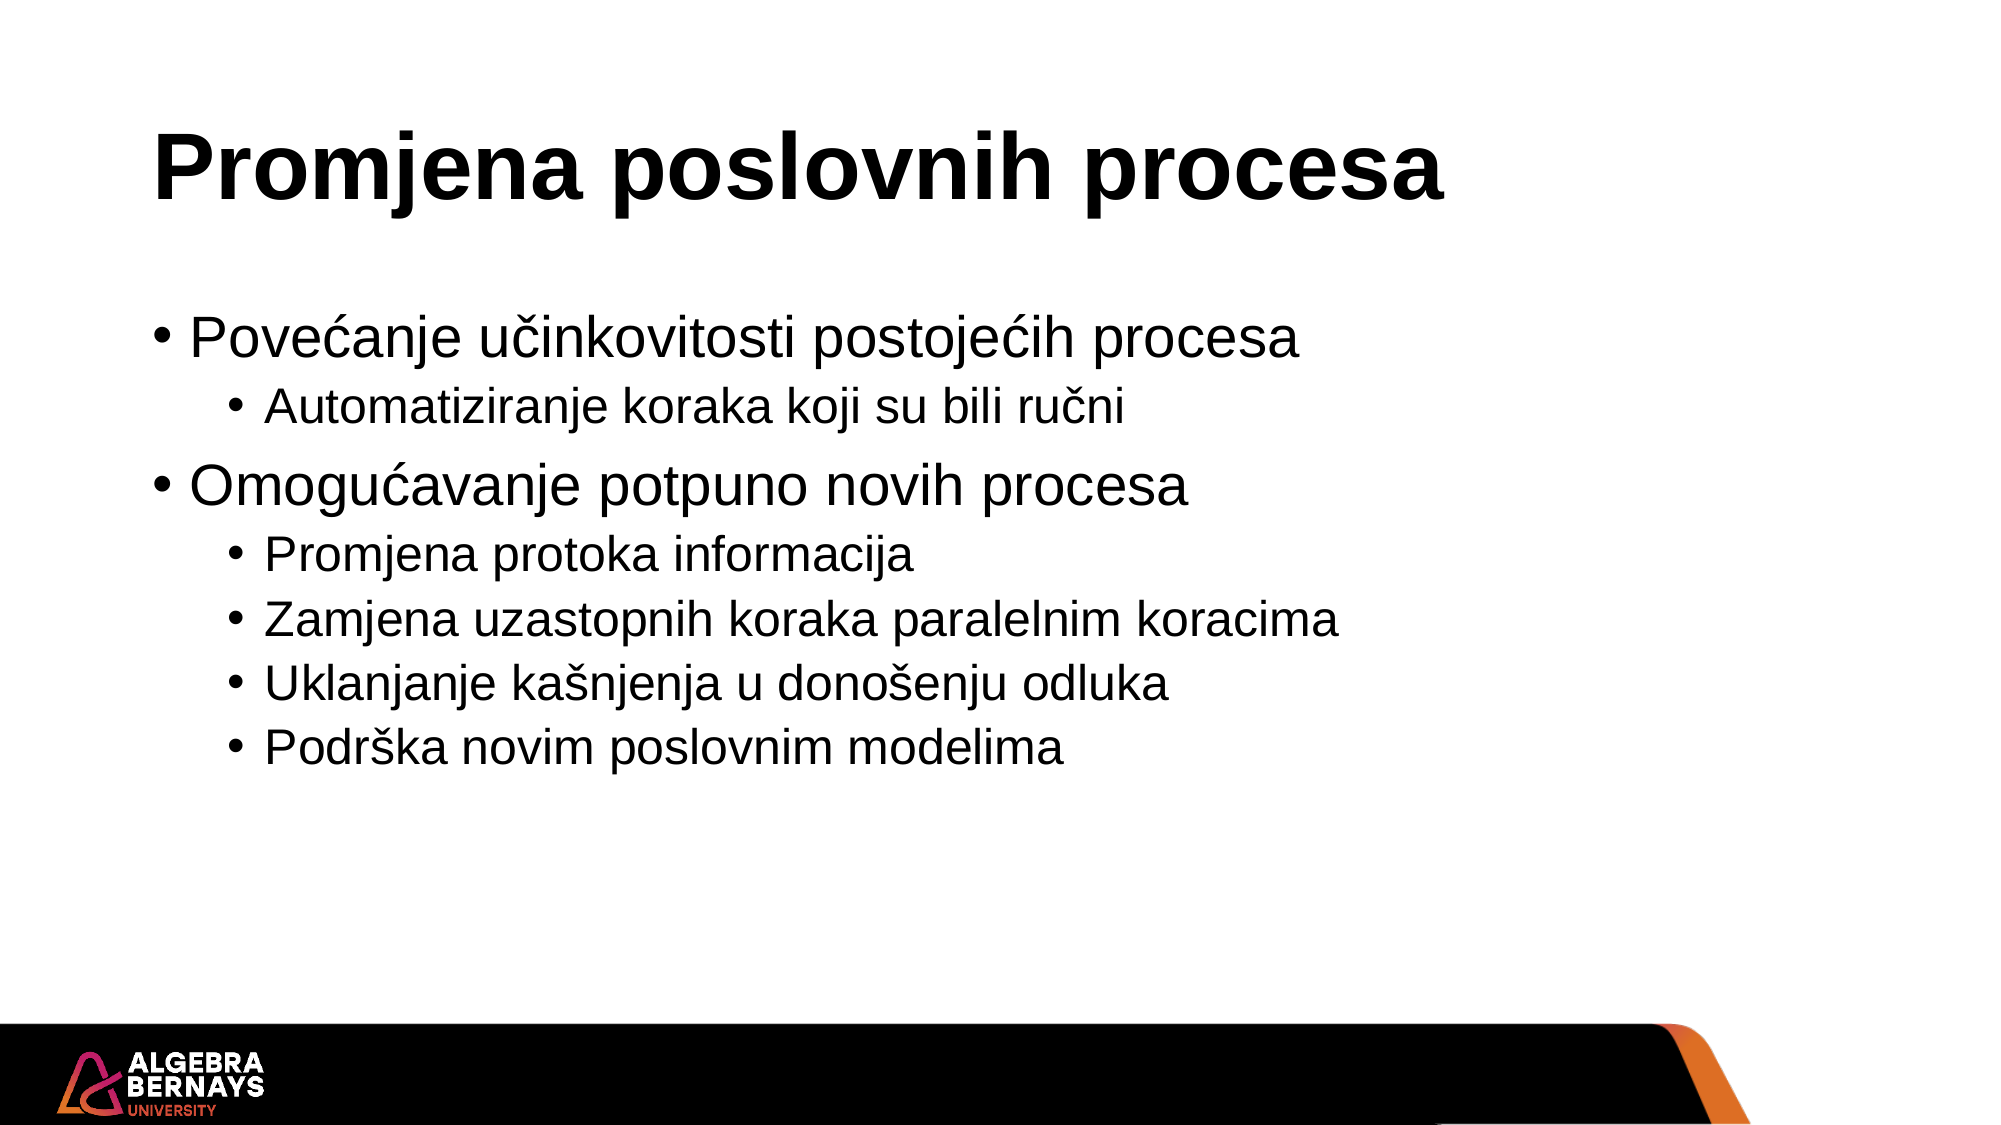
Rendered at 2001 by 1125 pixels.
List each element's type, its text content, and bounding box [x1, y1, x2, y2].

title Promjena poslovnih procesa [137, 67, 1863, 271]
list Povećanje učinkovitosti postojećih procesa Automatiziranje koraka koji su bili ručni Omogućavanje potpuno novih procesa Promjena protoka informacija Zamjena uzastopnih koraka paralelnim koracima Uklanjanje kašnjenja u donošenju odluka Podrška novim poslovnim modelima [137, 299, 1863, 953]
picture [0, 1023, 1958, 1125]
